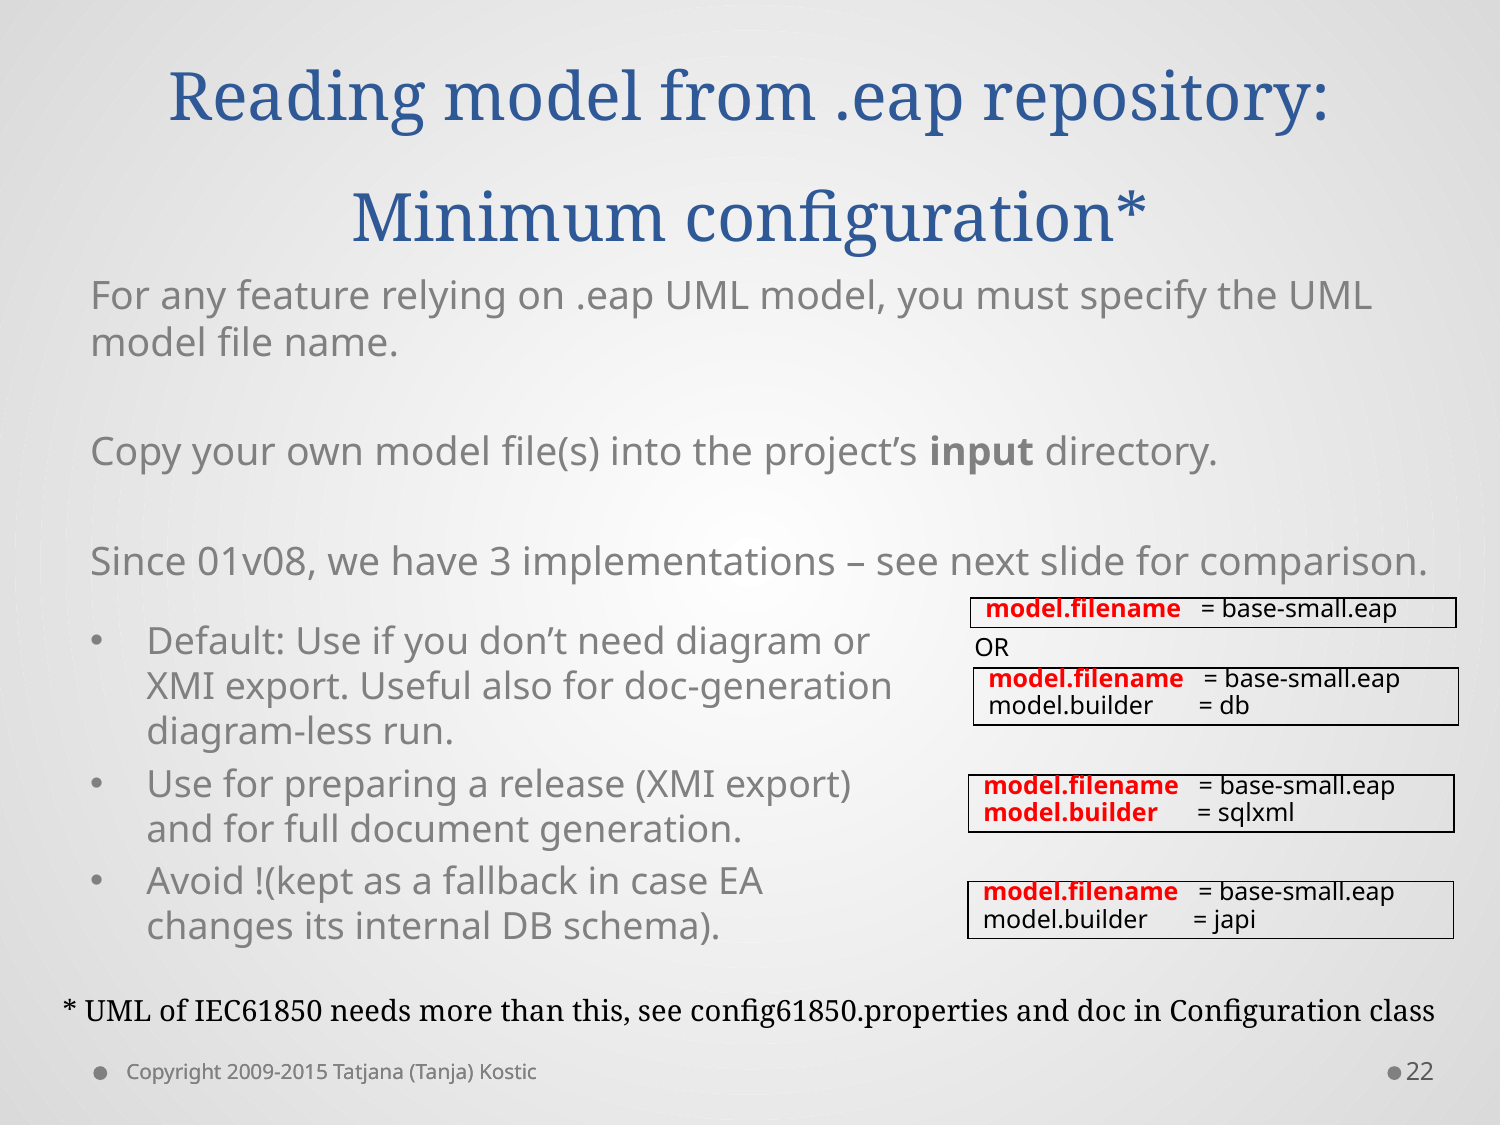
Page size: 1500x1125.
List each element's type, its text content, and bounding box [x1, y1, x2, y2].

title Reading model from .eap repository: Minimum configuration* [75, 0, 1425, 262]
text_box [958, 623, 1459, 729]
text_box Default: Use if you don’t need diagram or XMI export. Useful also for doc-generation diagram-less run. Use for preparing a release (XMI export) and for full document generation. Avoid !(kept as a fallback in case EA changes its internal DB schema). [75, 609, 927, 968]
text_box model.filename = base-small.eap model.builder = japi [968, 881, 1454, 939]
list For any feature relying on .eap UML model, you must specify the UML model file name. Copy your own model file(s) into the project’s input directory. Since 01v08, we have 3 implementations – see next slide for comparison. [75, 262, 1454, 610]
text_box model.filename = base-small.eap [970, 597, 1456, 622]
text_box * UML of IEC61850 needs more than this, see config61850.properties and doc in Configuration class [47, 984, 1452, 1035]
text_box model.filename = base-small.eap model.builder = sqlxml [968, 775, 1454, 833]
slide_number 22 [1401, 1042, 1494, 1103]
